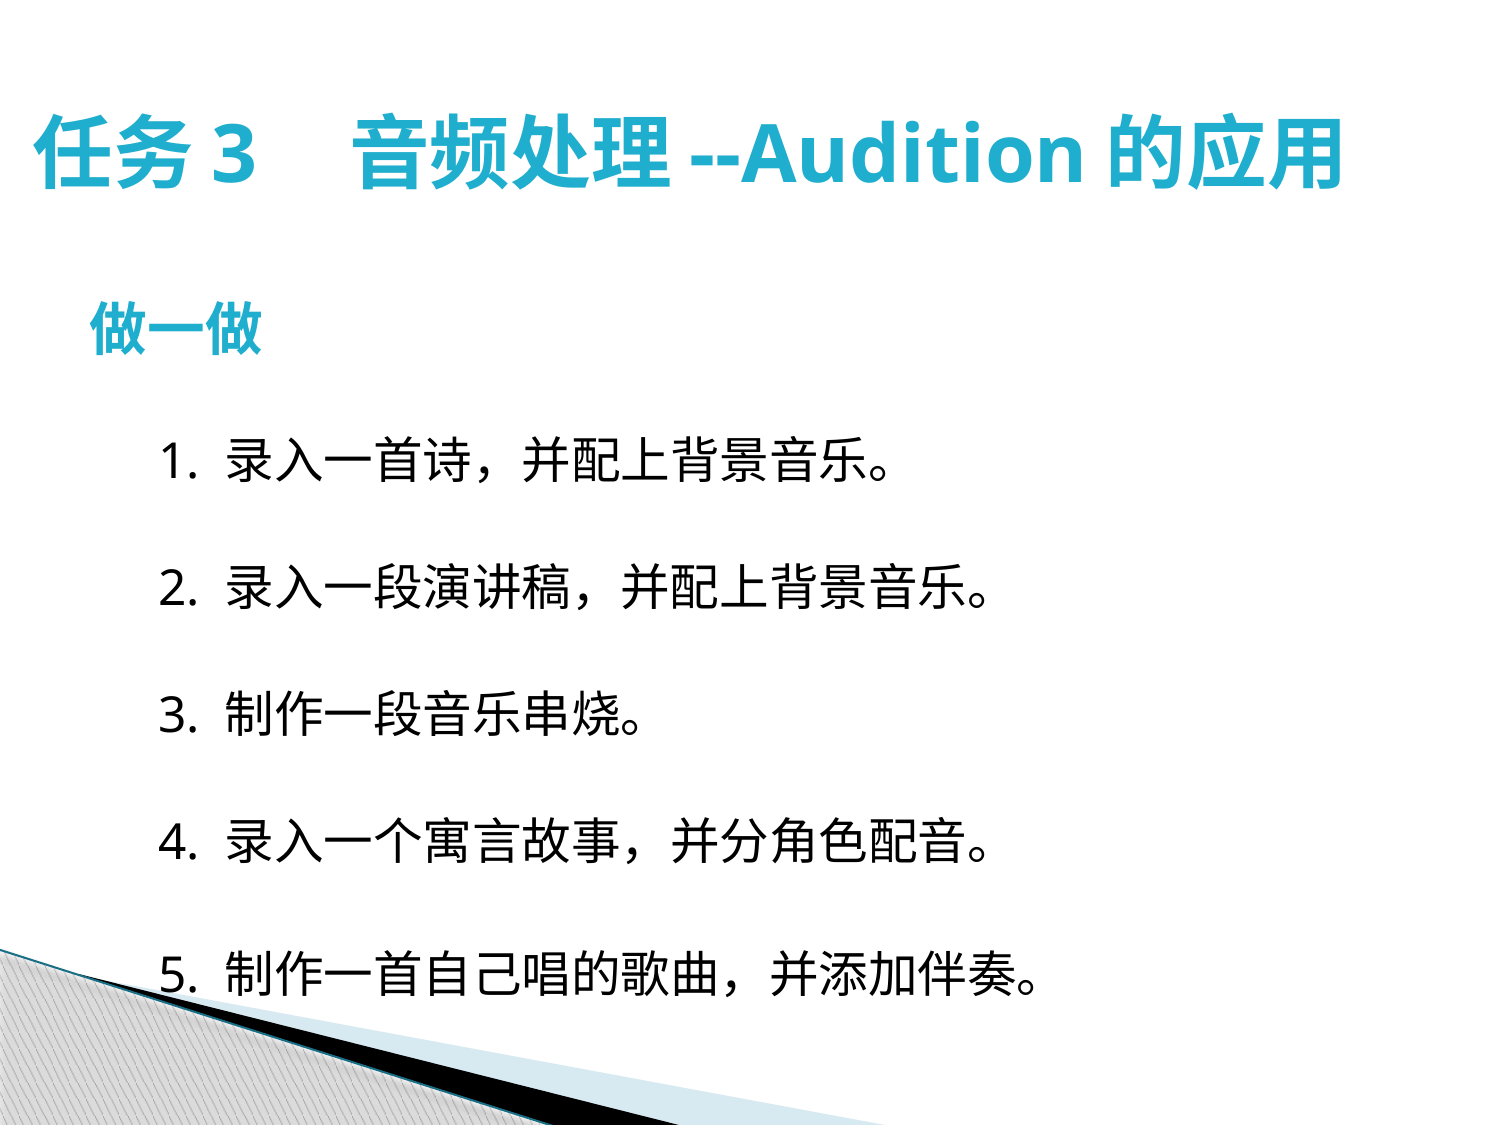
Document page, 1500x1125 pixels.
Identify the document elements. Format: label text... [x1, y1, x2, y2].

list 做一做 1. 录入一首诗，并配上背景音乐。 2. 录入一段演讲稿，并配上背景音乐。 3. 制作一段音乐串烧。 4. 录入一个寓言故事，并分角色配音。 5. 制作一首自己唱的歌曲，并添加伴奏。 [75, 244, 1425, 1012]
title 任务3 音频处理--Audition的应用 [17, 56, 1500, 244]
